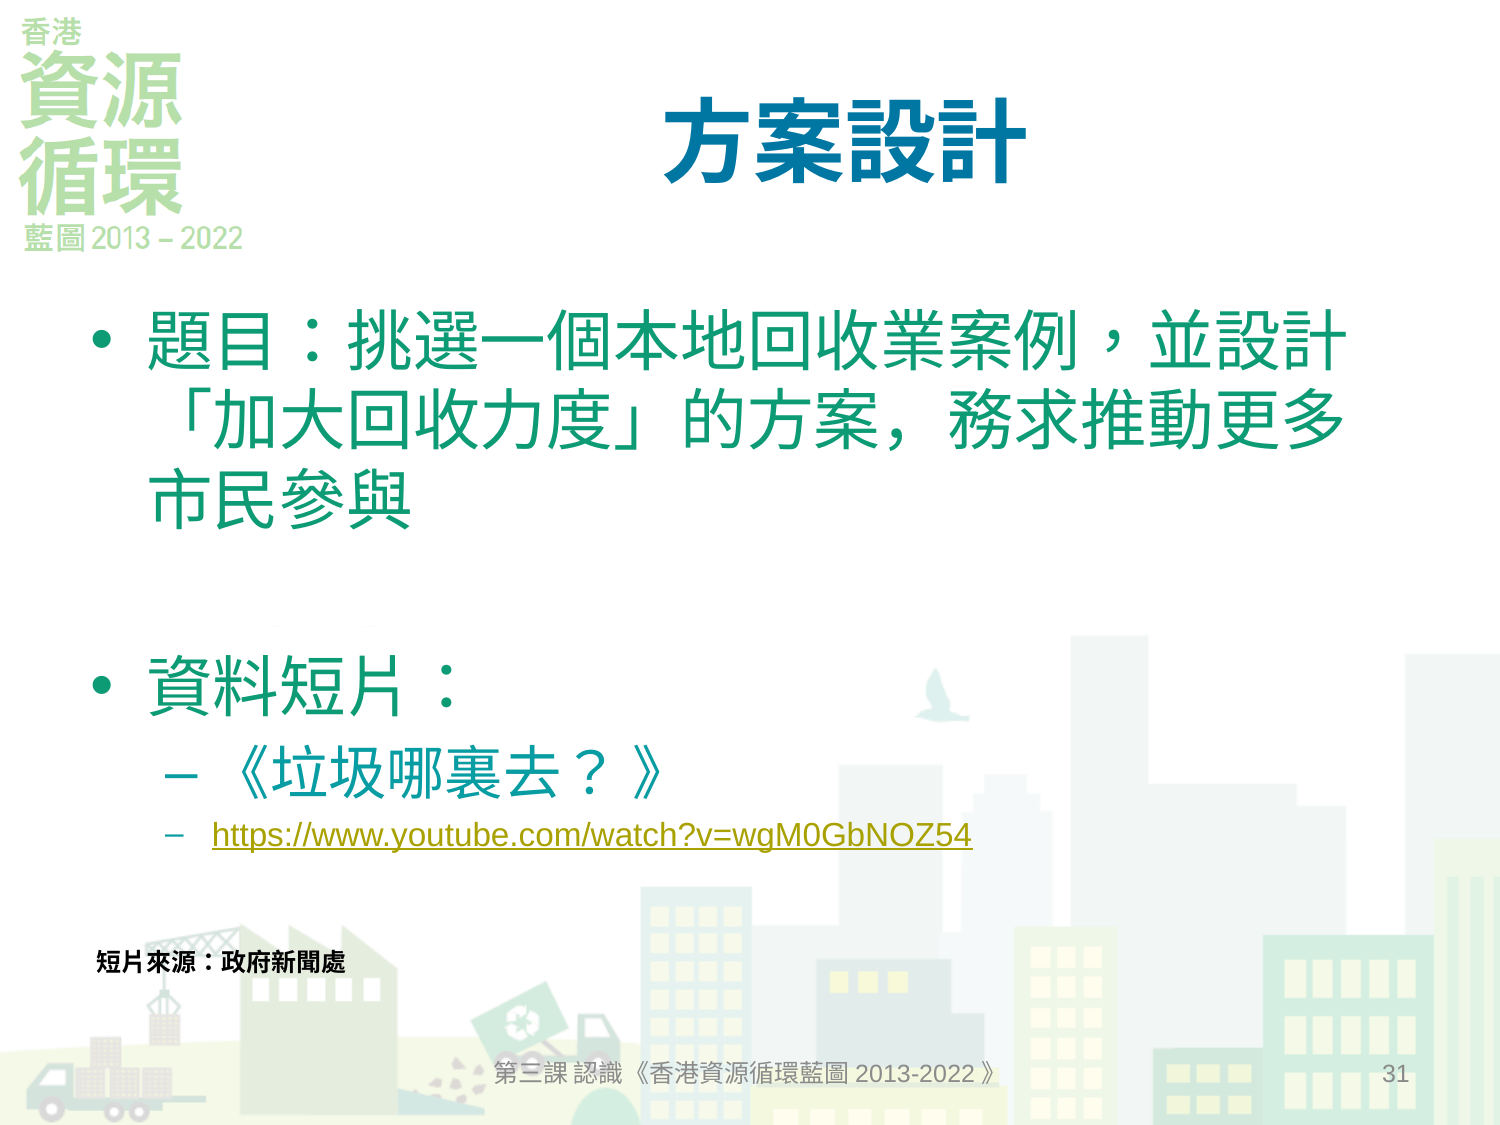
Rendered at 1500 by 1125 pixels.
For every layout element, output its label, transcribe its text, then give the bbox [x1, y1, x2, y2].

text_box 短片來源：政府新聞處 [81, 939, 362, 1014]
list 題目：挑選一個本地回收業案例，並設計「加大回收力度」的方案，務求推動更多市民參與 資料短片： 《垃圾哪裏去？ 》 https://www.youtube.com/watch?v=wgM0GbNOZ54 [74, 290, 1426, 1006]
slide_number 31 [1074, 1042, 1425, 1103]
title 方案設計 [265, 44, 1426, 233]
footer 第三課 認識《香港資源循環藍圖2013-2022》 [442, 1042, 1058, 1103]
